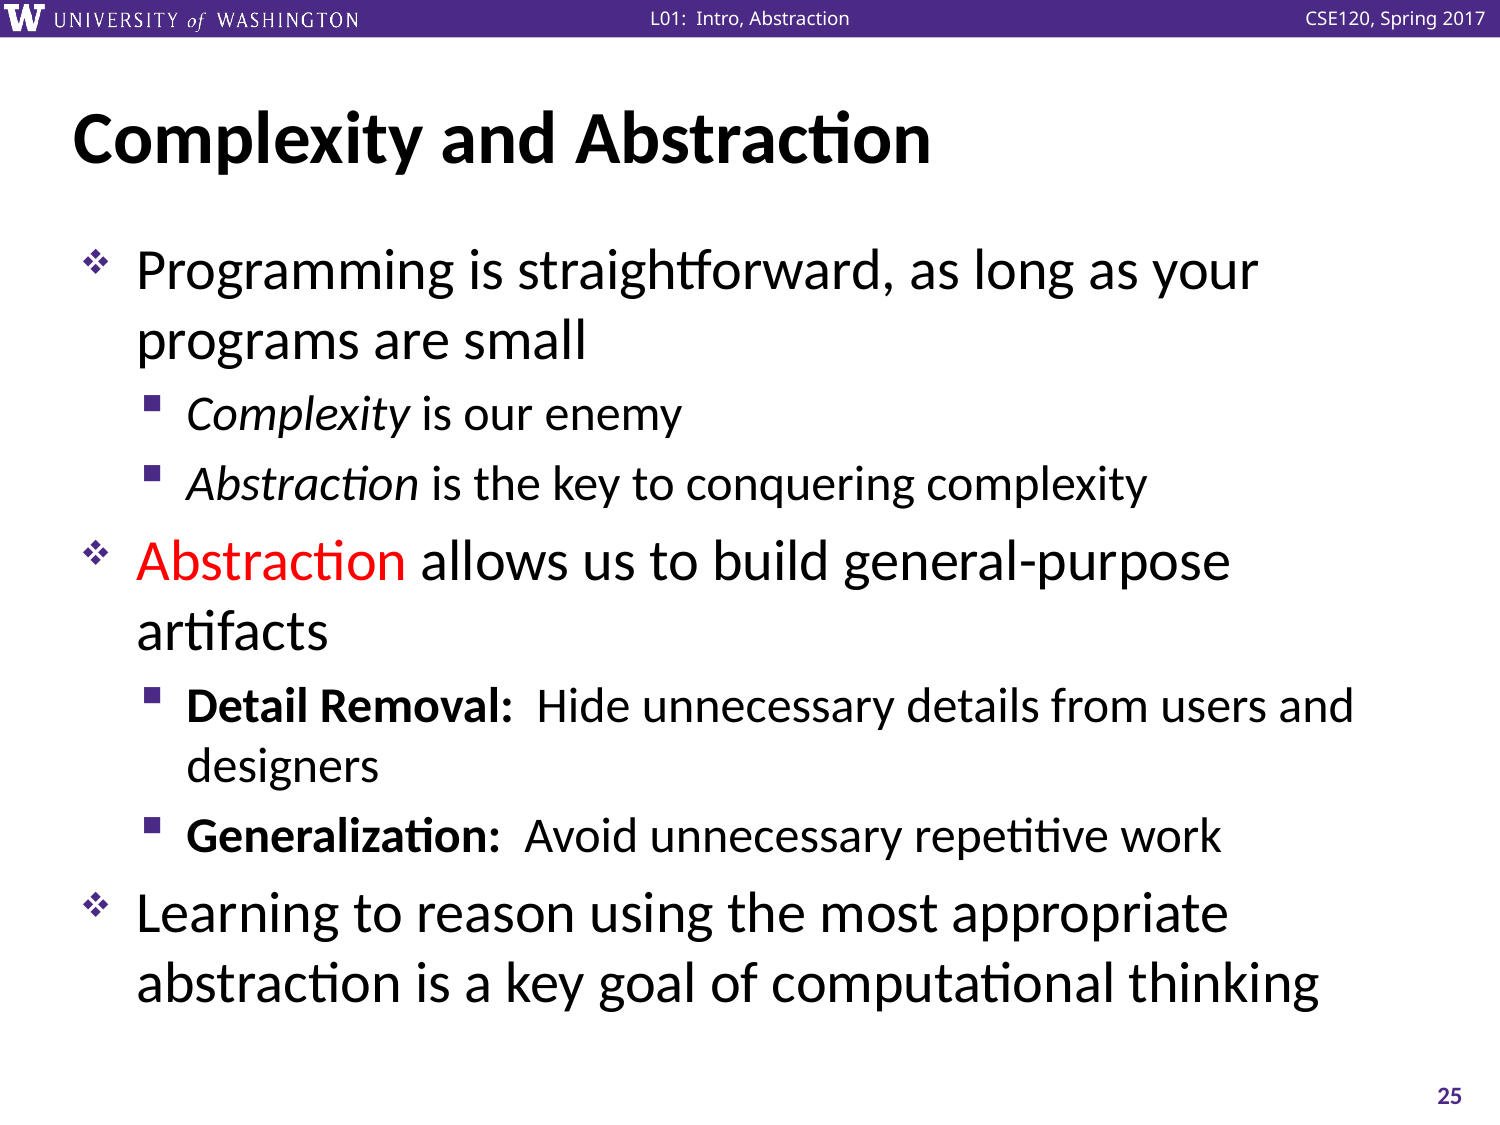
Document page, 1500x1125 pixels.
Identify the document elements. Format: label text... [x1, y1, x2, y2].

slide_number 25 [1400, 1065, 1500, 1125]
list Programming is straightforward, as long as your programs are small Complexity is our enemy Abstraction is the key to conquering complexity Abstraction allows us to build general-purpose artifacts Detail Removal: Hide unnecessary details from users and designers Generalization: Avoid unnecessary repetitive work Learning to reason using the most appropriate abstraction is a key goal of computational thinking [64, 223, 1438, 1040]
title Complexity and Abstraction [58, 71, 1438, 197]
picture [4, 4, 358, 32]
